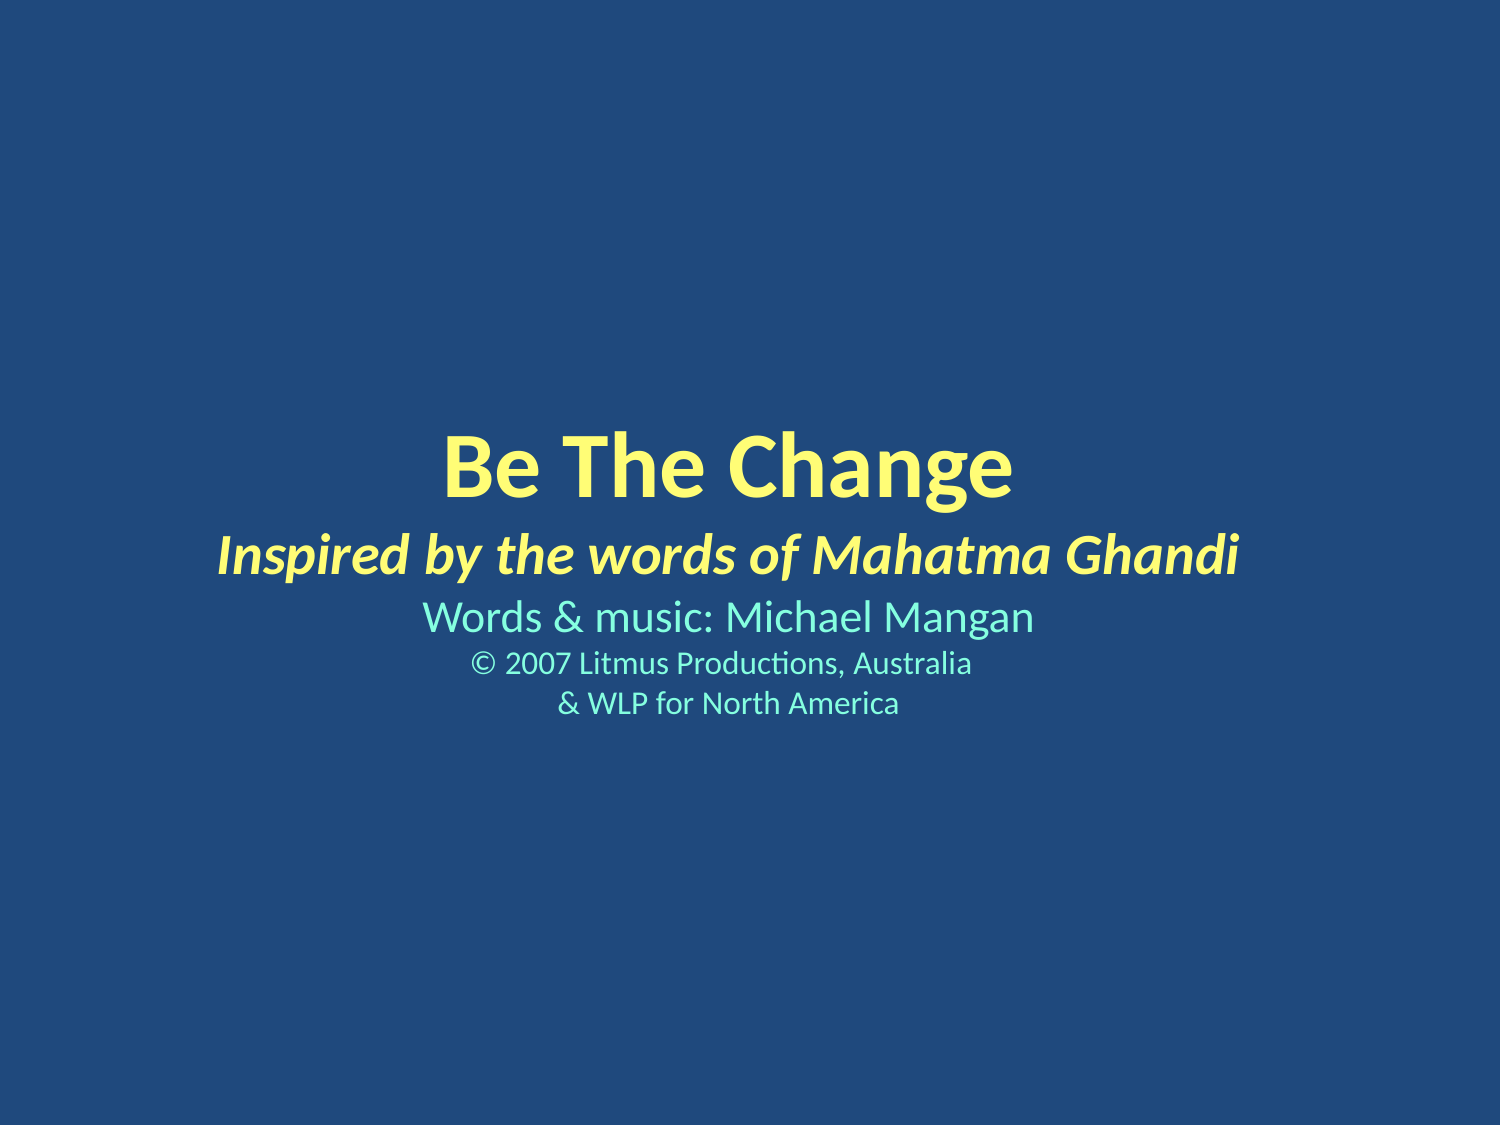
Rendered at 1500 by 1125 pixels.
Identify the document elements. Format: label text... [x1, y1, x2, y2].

text_box Be The Change Inspired by the words of Mahatma Ghandi Words & music: Michael Mangan © 2007 Litmus Productions, Australia & WLP for North America [41, 403, 1417, 722]
